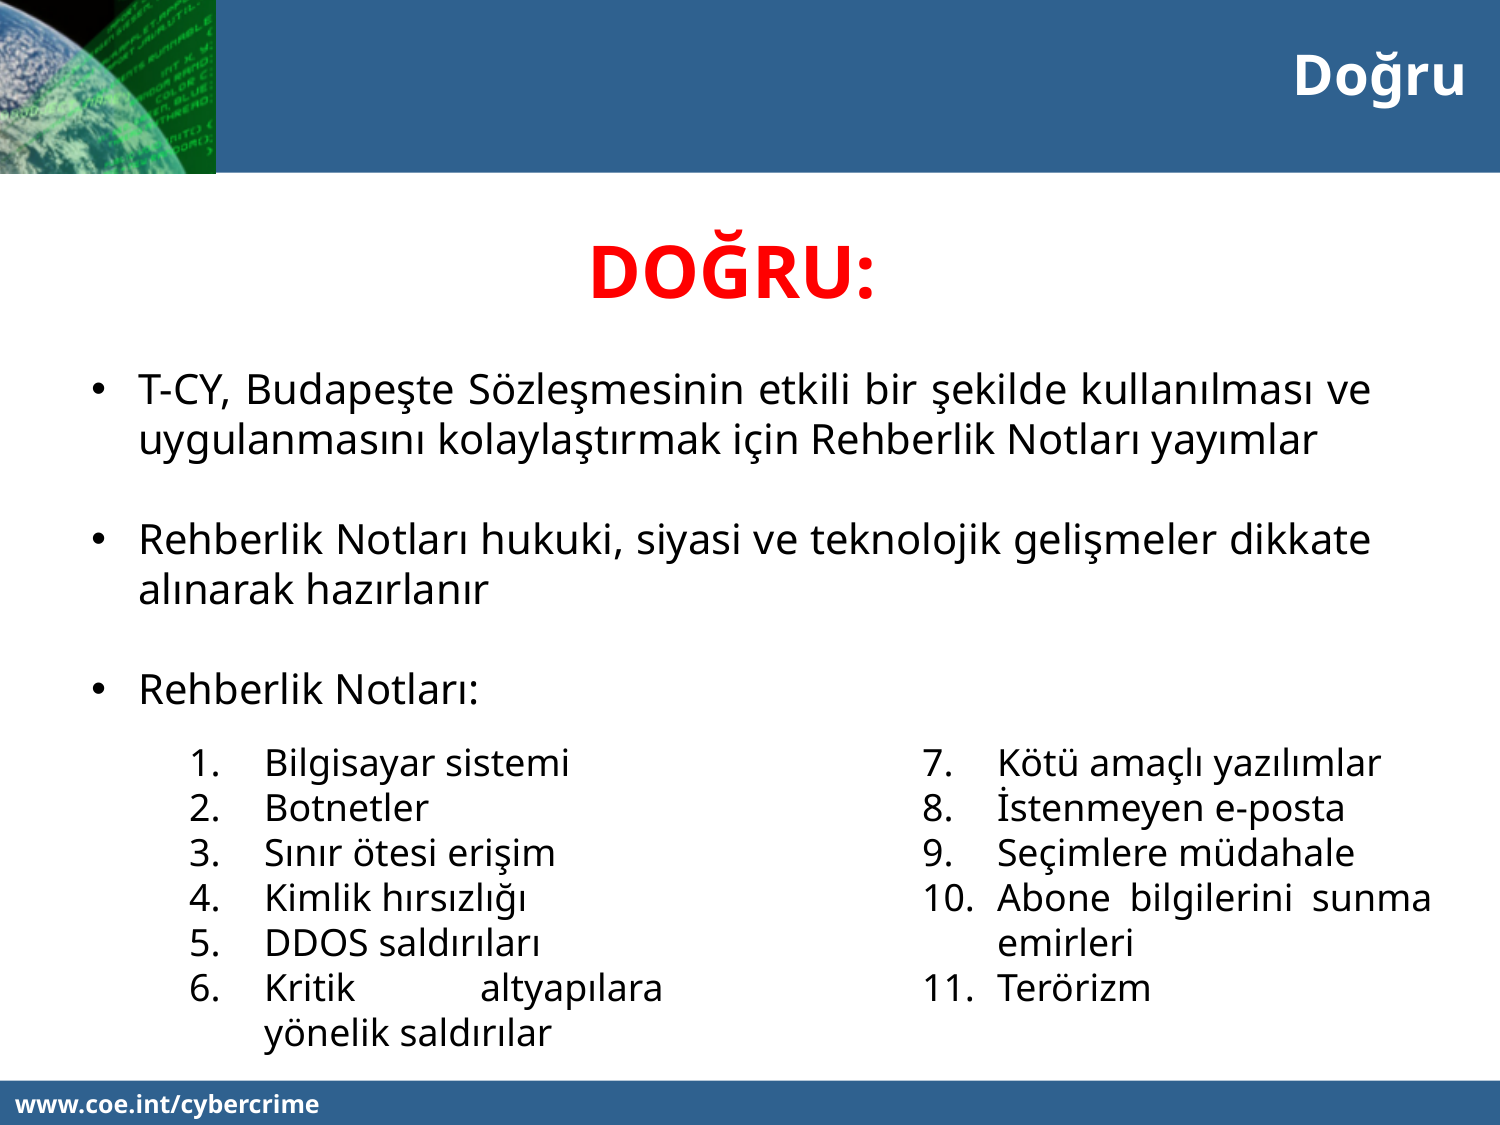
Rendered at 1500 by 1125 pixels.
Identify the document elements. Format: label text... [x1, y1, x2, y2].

text_box [220, 0, 1500, 175]
text_box Doğru [230, 31, 1483, 114]
text_box DOĞRU: T-CY, Budapeşte Sözleşmesinin etkili bir şekilde kullanılması ve uygulanmasını kolaylaştırmak için Rehberlik Notları yayımlar Rehberlik Notları hukuki, siyasi ve teknolojik gelişmeler dikkate alınarak hazırlanır Rehberlik Notları: [76, 217, 1388, 721]
text_box www.coe.int/cybercrime [0, 1079, 1500, 1125]
picture [0, 0, 216, 174]
text_box Bilgisayar sistemi Botnetler Sınır ötesi erişim Kimlik hırsızlığı DDOS saldırıları Kritik altyapılara yönelik saldırılar [52, 731, 679, 1061]
text_box Kötü amaçlı yazılımlar İstenmeyen e-posta Seçimlere müdahale Abone bilgilerini sunma emirleri Terörizm [785, 731, 1448, 1016]
